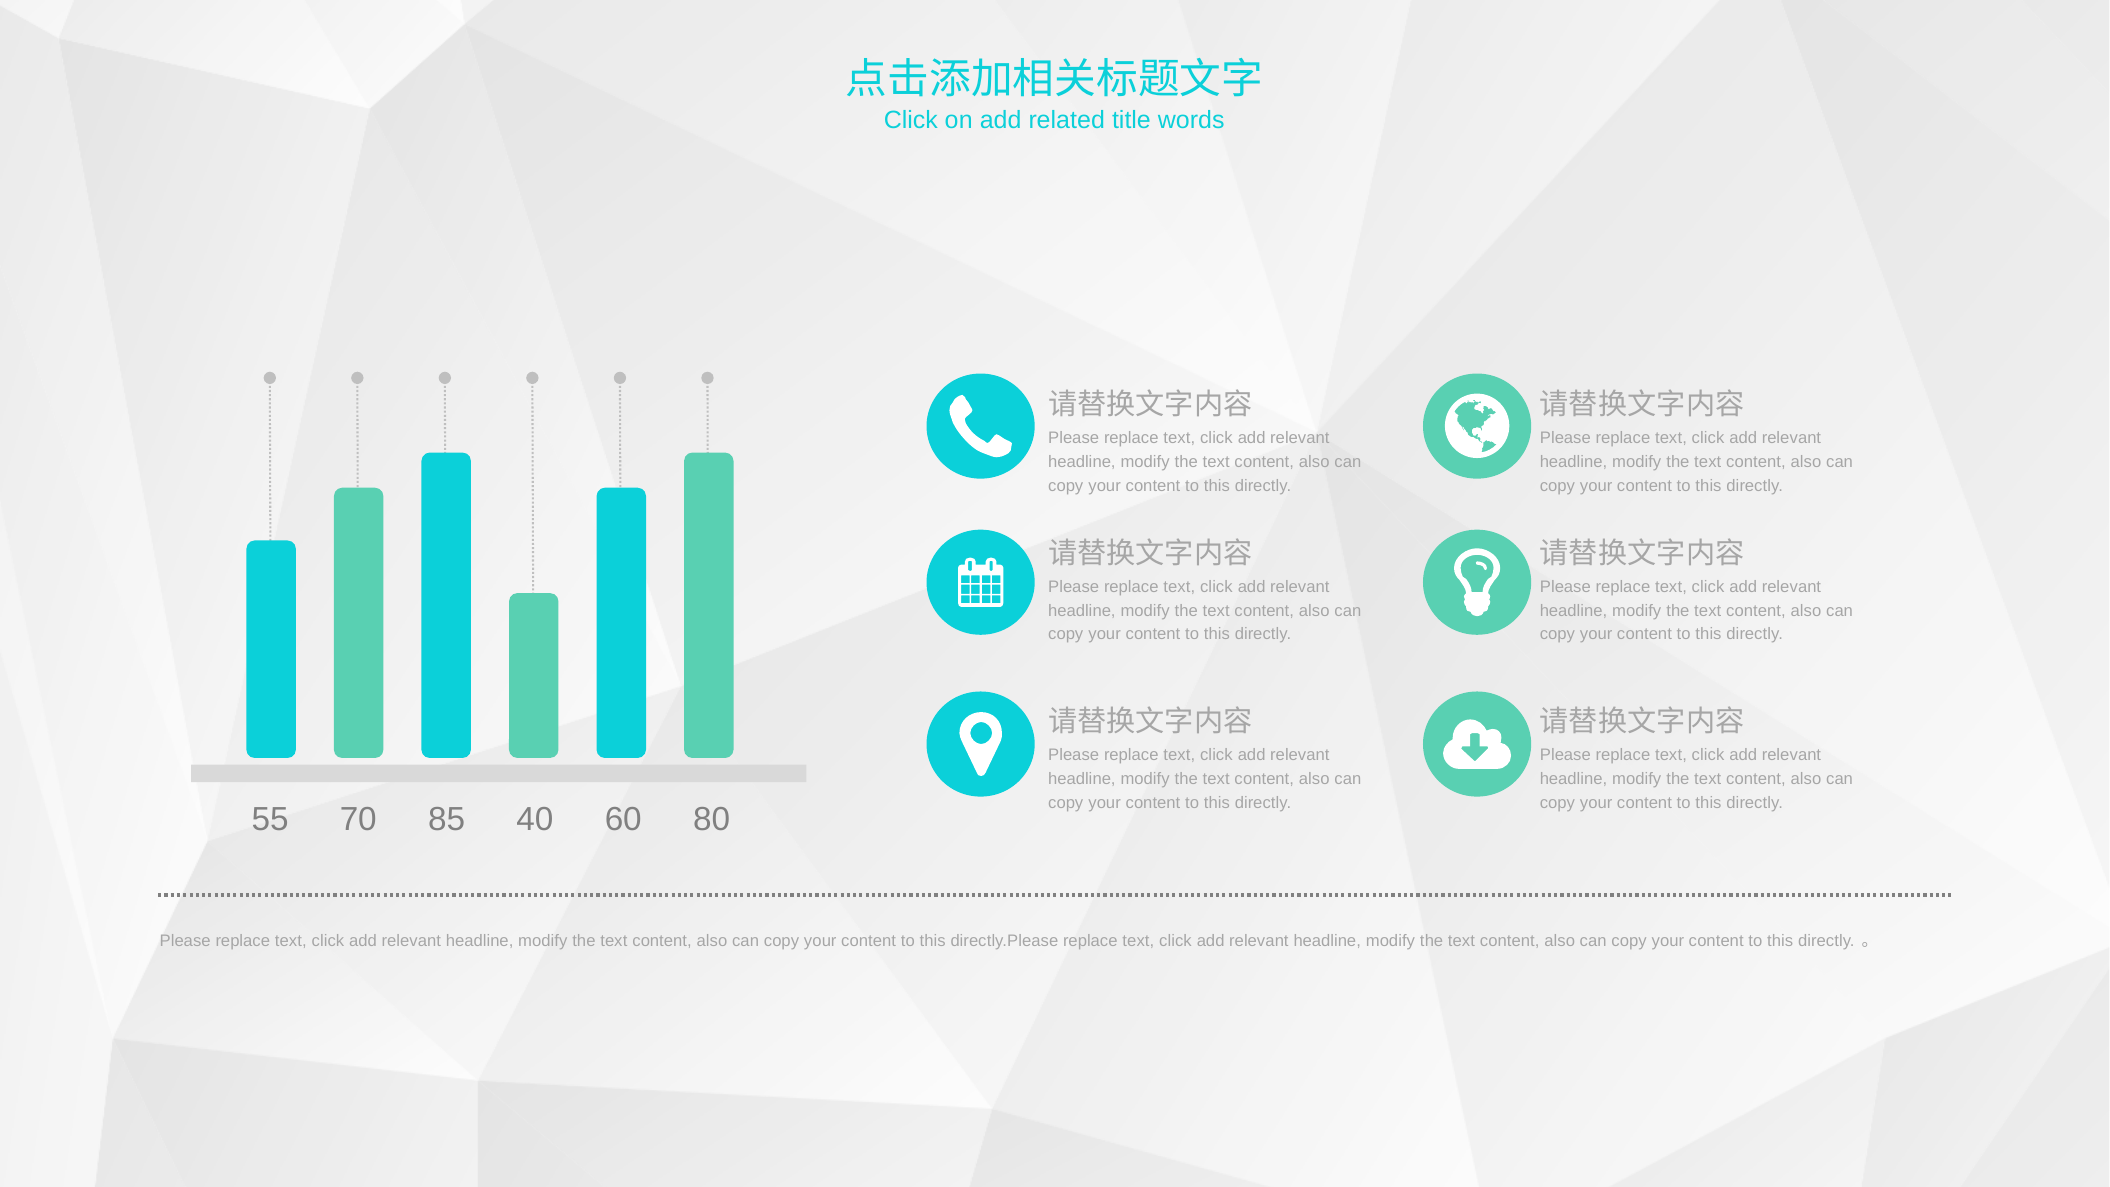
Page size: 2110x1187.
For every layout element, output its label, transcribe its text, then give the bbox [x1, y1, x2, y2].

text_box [421, 377, 471, 758]
text_box Please replace text, click add relevant headline, modify the text content, also can copy your content to this directly.Please replace text, click add relevant headline, modify the text content, also can copy your content to this directly.。 [159, 925, 1950, 950]
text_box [1539, 378, 1874, 494]
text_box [1048, 378, 1392, 494]
text_box 55 [251, 789, 289, 837]
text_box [1048, 695, 1383, 811]
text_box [246, 377, 296, 758]
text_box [926, 373, 1035, 479]
text_box [190, 763, 807, 783]
text_box 点击添加相关标题文字 [803, 44, 1307, 107]
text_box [926, 691, 1035, 797]
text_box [1422, 373, 1532, 479]
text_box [1048, 527, 1383, 643]
text_box 80 [692, 789, 731, 837]
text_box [596, 377, 646, 758]
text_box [1539, 695, 1874, 811]
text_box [333, 377, 384, 758]
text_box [1539, 527, 1874, 643]
picture [0, 0, 2110, 1187]
text_box 85 [428, 789, 466, 837]
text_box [509, 377, 559, 758]
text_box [684, 377, 734, 758]
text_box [1422, 691, 1532, 797]
text_box Click on add related title words [864, 95, 1246, 158]
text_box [926, 529, 1035, 635]
text_box 40 [516, 789, 554, 837]
text_box 70 [339, 789, 377, 837]
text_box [1422, 529, 1532, 635]
text_box 60 [604, 789, 642, 837]
